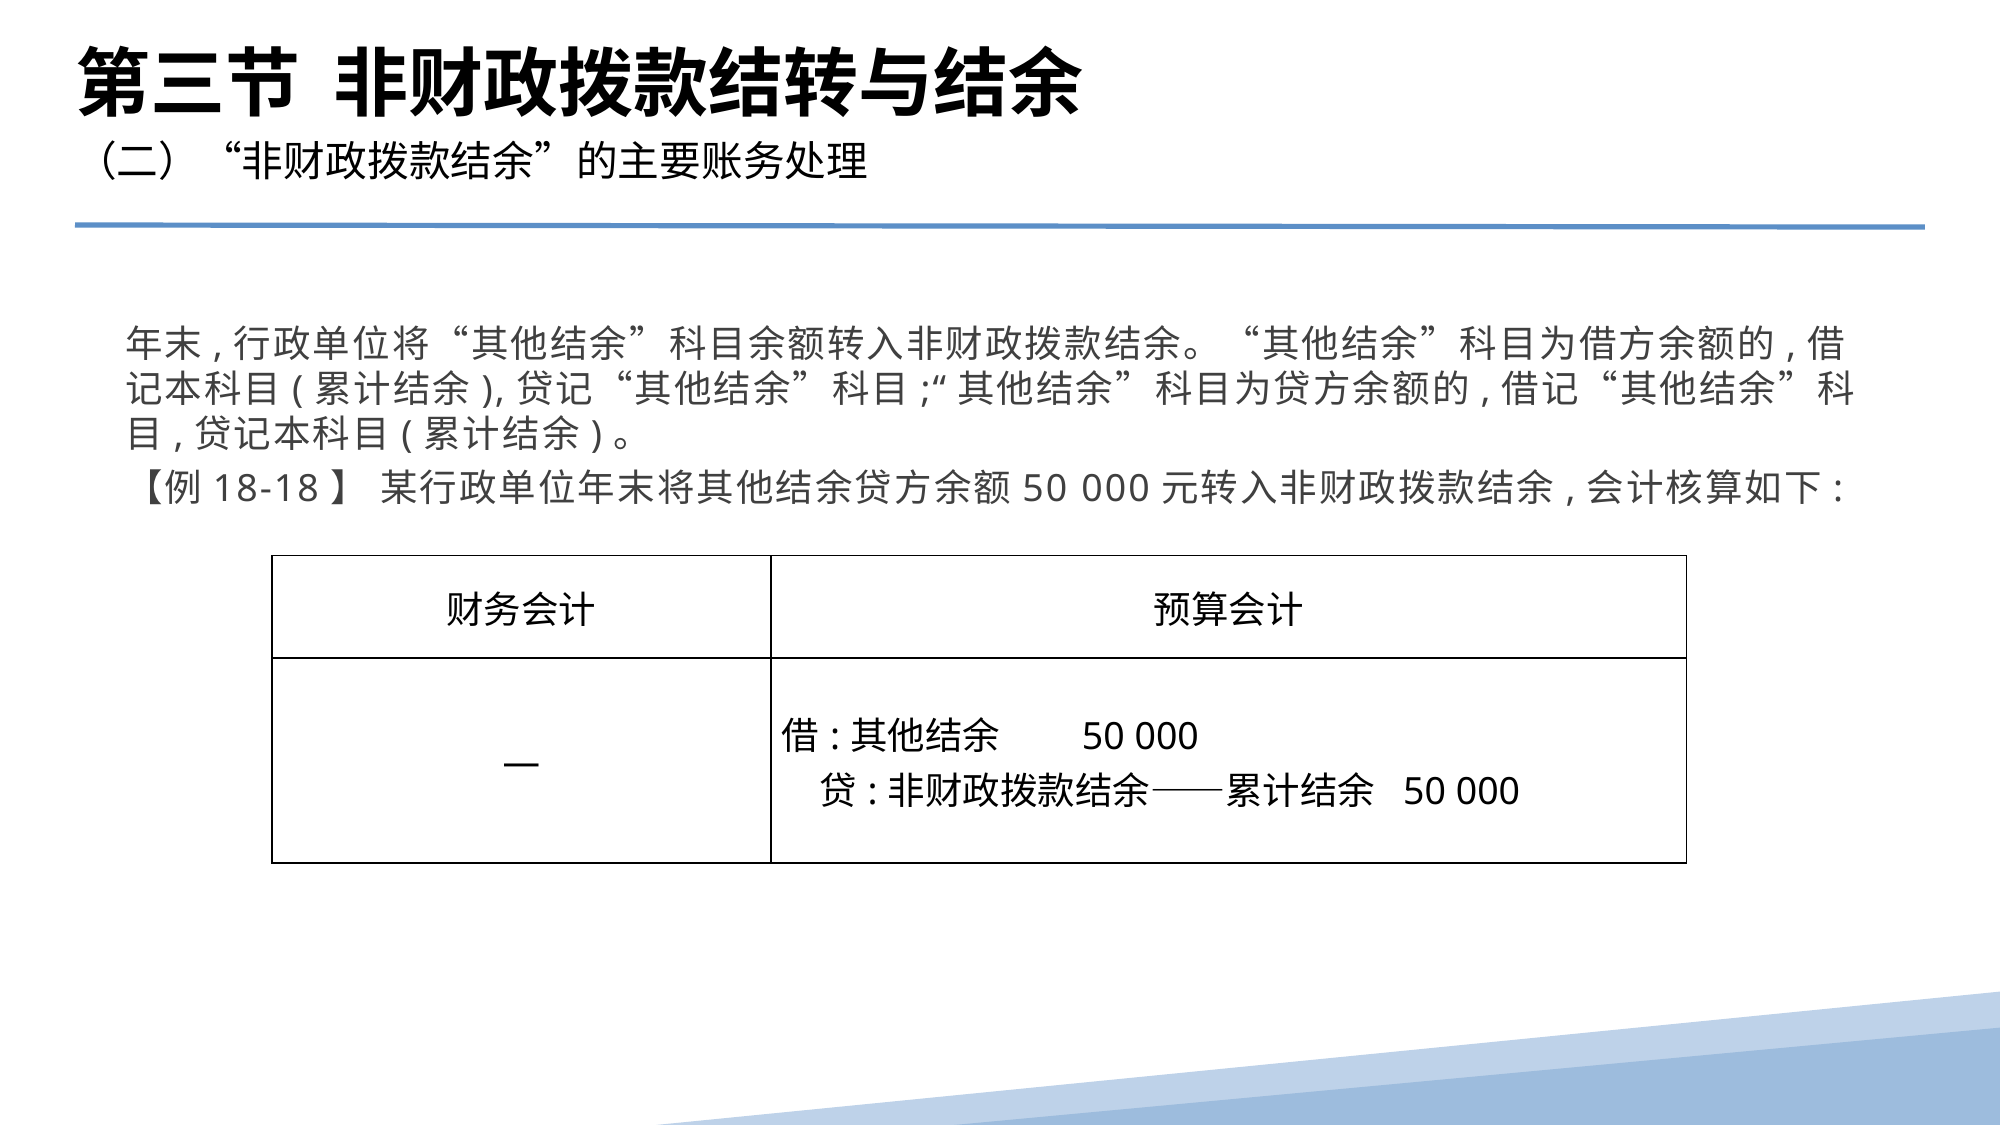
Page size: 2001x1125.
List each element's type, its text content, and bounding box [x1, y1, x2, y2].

table_cell — [273, 659, 770, 862]
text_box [656, 991, 2000, 1125]
text_box 第三节 非财政拨款结转与结余 [75, 24, 1925, 124]
text_box （二）“非财政拨款结余”的主要账务处理 [75, 124, 1925, 200]
text_box 年末,行政单位将“其他结余”科目余额转入非财政拨款结余。“其他结余”科目为借方余额的,借记本科目(累计结余),贷记“其他结余”科目;“其他结余”科目为贷方余额的,借记“其他结余”科目,贷记本科目(累计结余)。 【例18-18】 某行政单位年末将其他结余贷方余额50 000元转入非财政拨款结余,会计核算如下: [114, 251, 1881, 532]
table_header 预算会计 [772, 556, 1686, 657]
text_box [74, 224, 1925, 228]
table_cell 借:其他结余 50 000 贷:非财政拨款结余——累计结余 50 000 [772, 659, 1686, 862]
table_header 财务会计 [273, 556, 770, 657]
